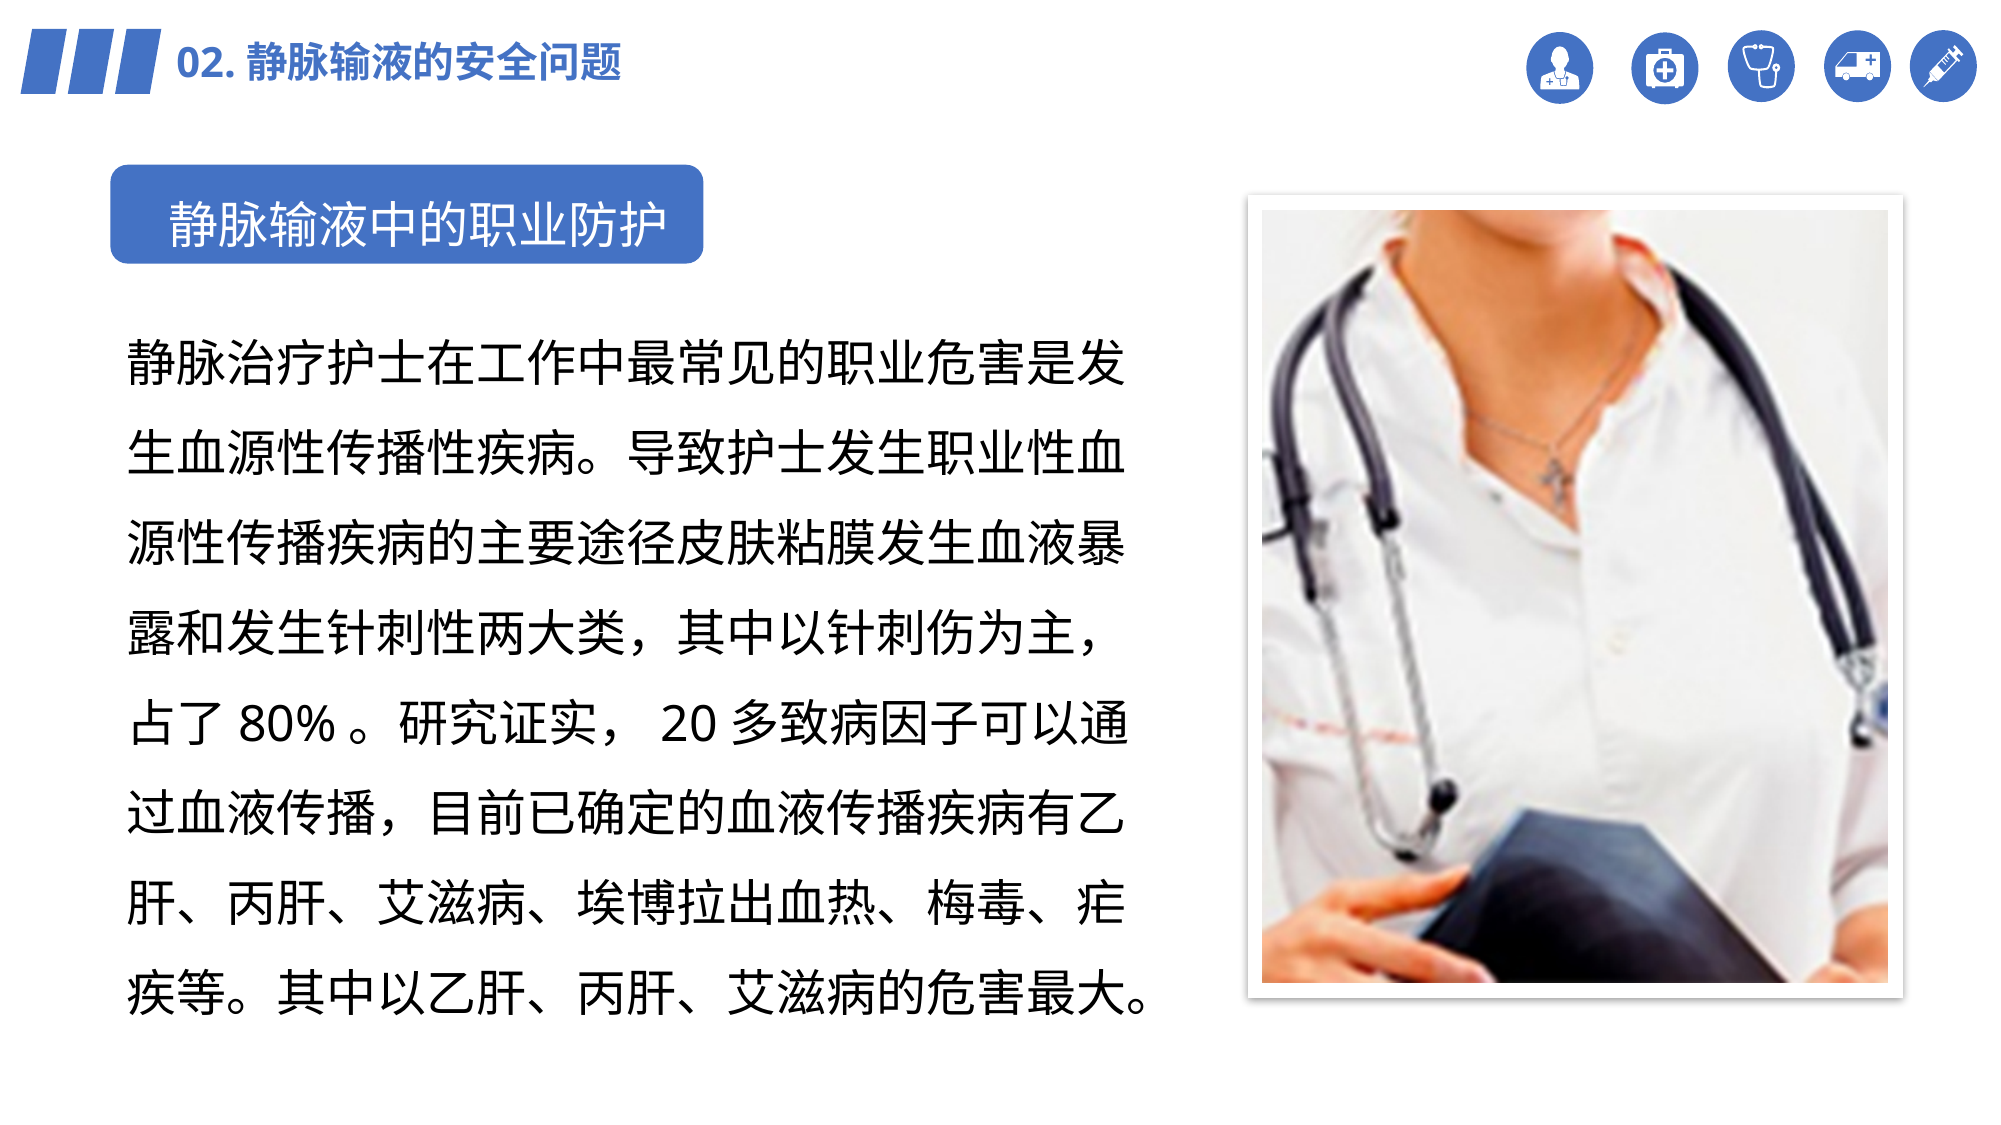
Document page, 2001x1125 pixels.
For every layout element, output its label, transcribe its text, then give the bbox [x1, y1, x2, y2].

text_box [111, 156, 703, 263]
picture [1262, 209, 1889, 984]
text_box 静脉治疗护士在工作中最常见的职业危害是发生血源性传播性疾病。导致护士发生职业性血源性传播疾病的主要途径皮肤粘膜发生血液暴露和发生针刺性两大类，其中以针刺伤为主，占了80%。研究证实，20多致病因子可以通过血液传播，目前已确定的血液传播疾病有乙肝、丙肝、艾滋病、埃博拉出血热、梅毒、疟疾等。其中以乙肝、丙肝、艾滋病的危害最大。 [87, 294, 1162, 1119]
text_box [20, 28, 703, 94]
